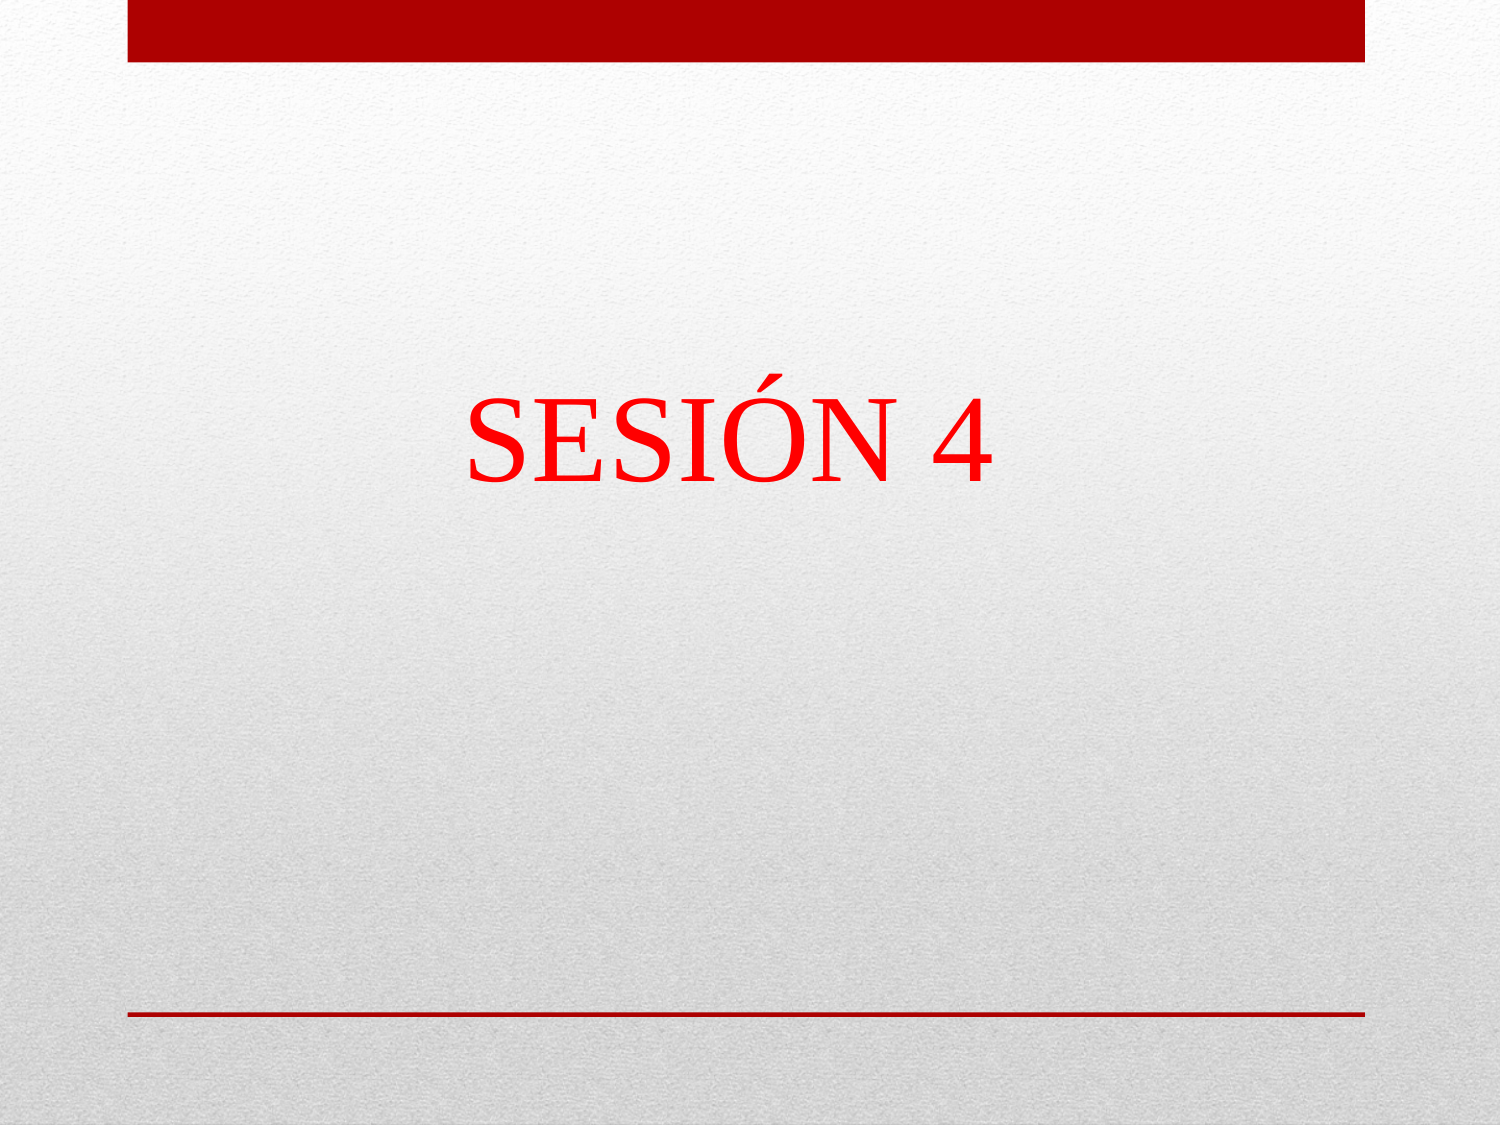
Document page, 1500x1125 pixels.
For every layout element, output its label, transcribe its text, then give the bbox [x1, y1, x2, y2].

list SESIÓN 4 [125, 112, 1363, 750]
